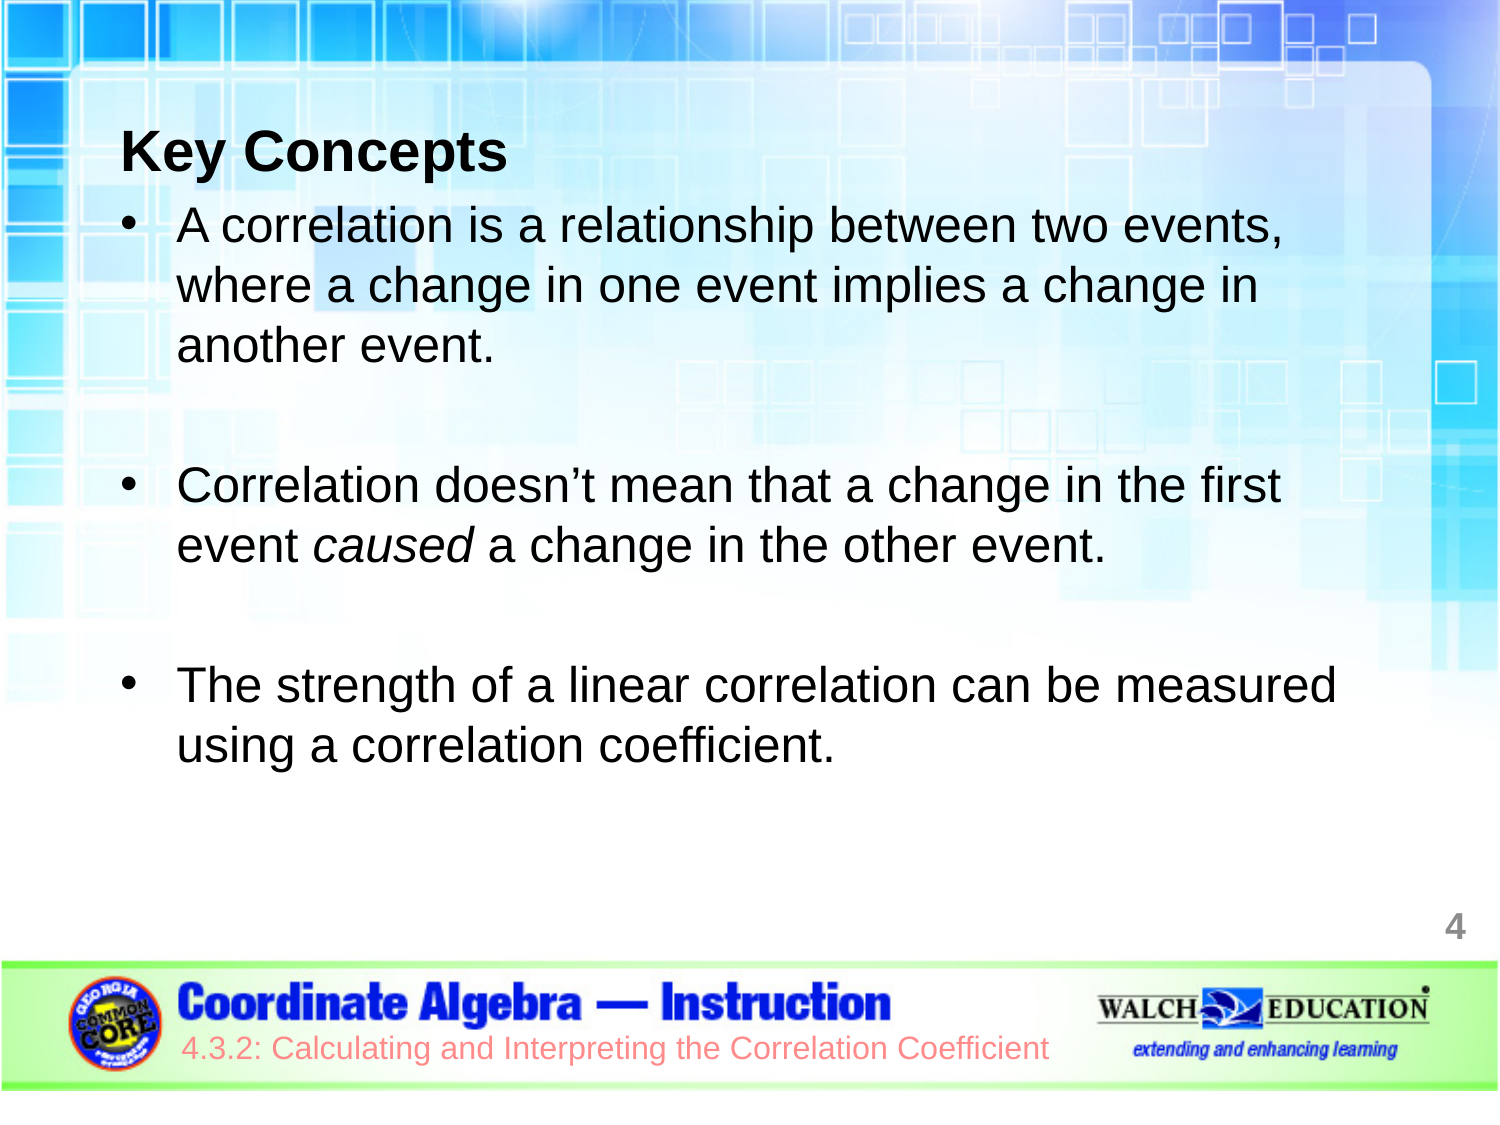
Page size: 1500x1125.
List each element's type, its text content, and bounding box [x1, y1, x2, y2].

slide_number 4 [1361, 901, 1481, 949]
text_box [1212, 685, 1244, 740]
footer 4.3.2: Calculating and Interpreting the Correlation Coefficient [166, 1024, 1080, 1069]
subtitle Key Concepts A correlation is a relationship between two events, where a change in one event implies a change in another event. Correlation doesn’t mean that a change in the first event caused a change in the other event. The strength of a linear correlation can be measured using a correlation coefficient. [105, 105, 1414, 925]
picture [1, 0, 1500, 1091]
